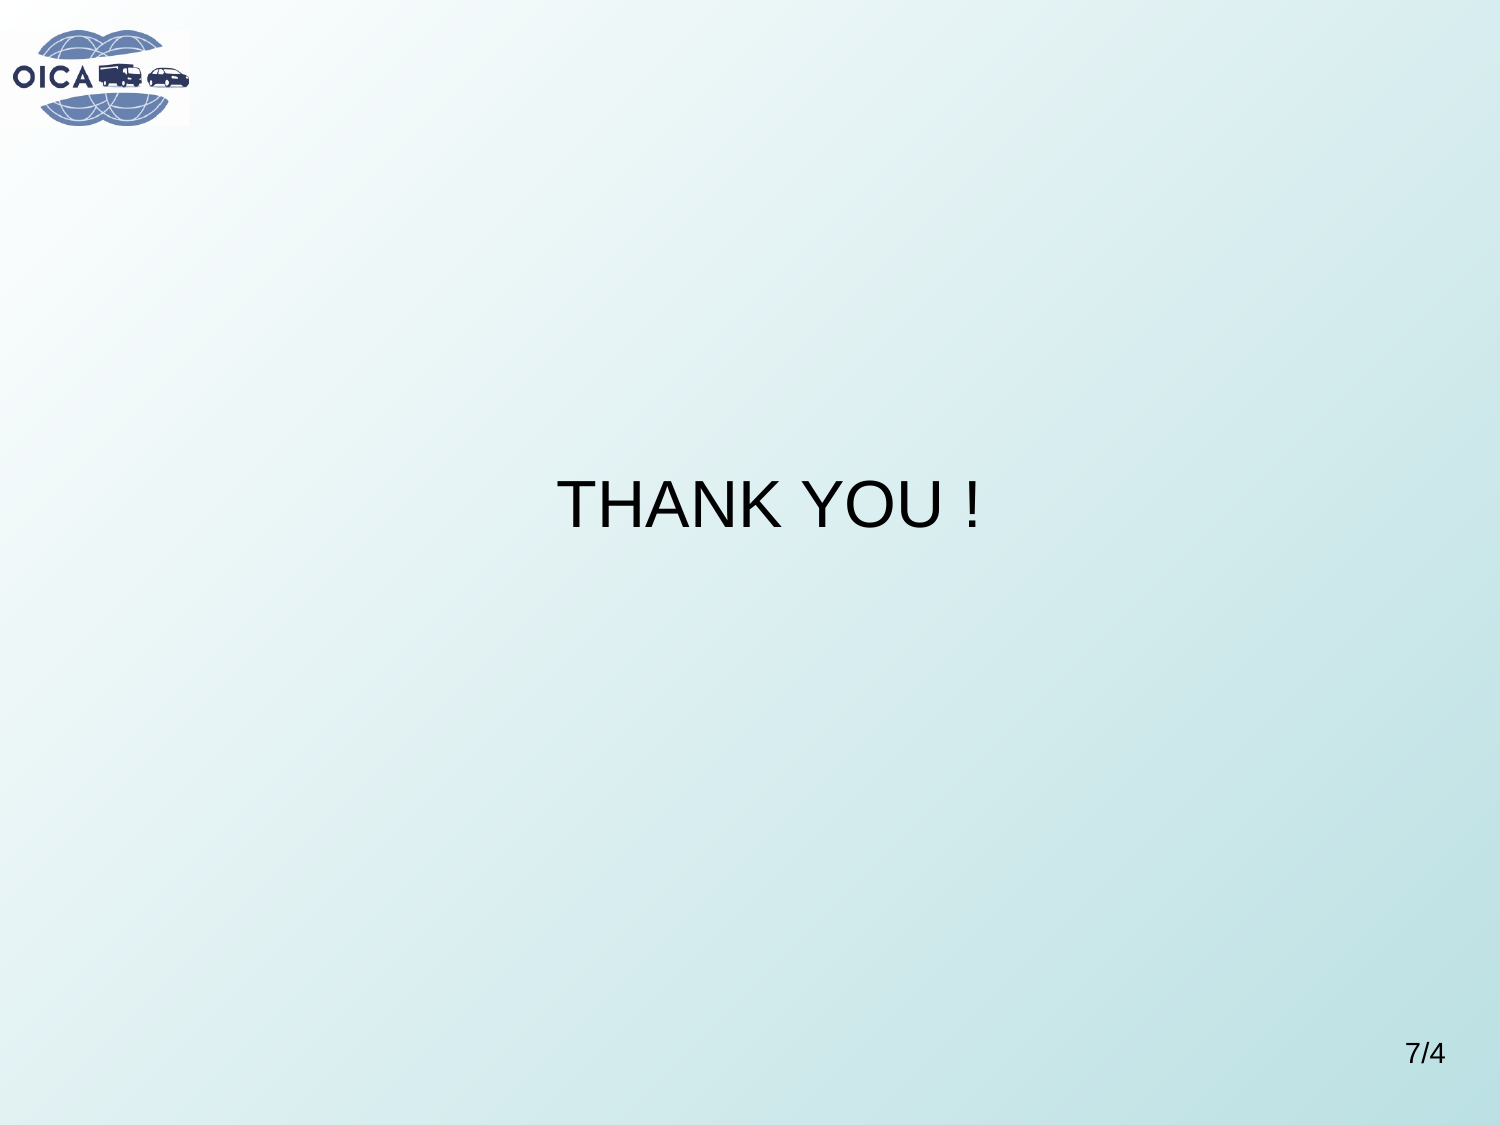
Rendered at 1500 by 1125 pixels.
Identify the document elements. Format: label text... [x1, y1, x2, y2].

picture [0, 30, 189, 126]
list THANK YOU ! [94, 452, 1445, 756]
